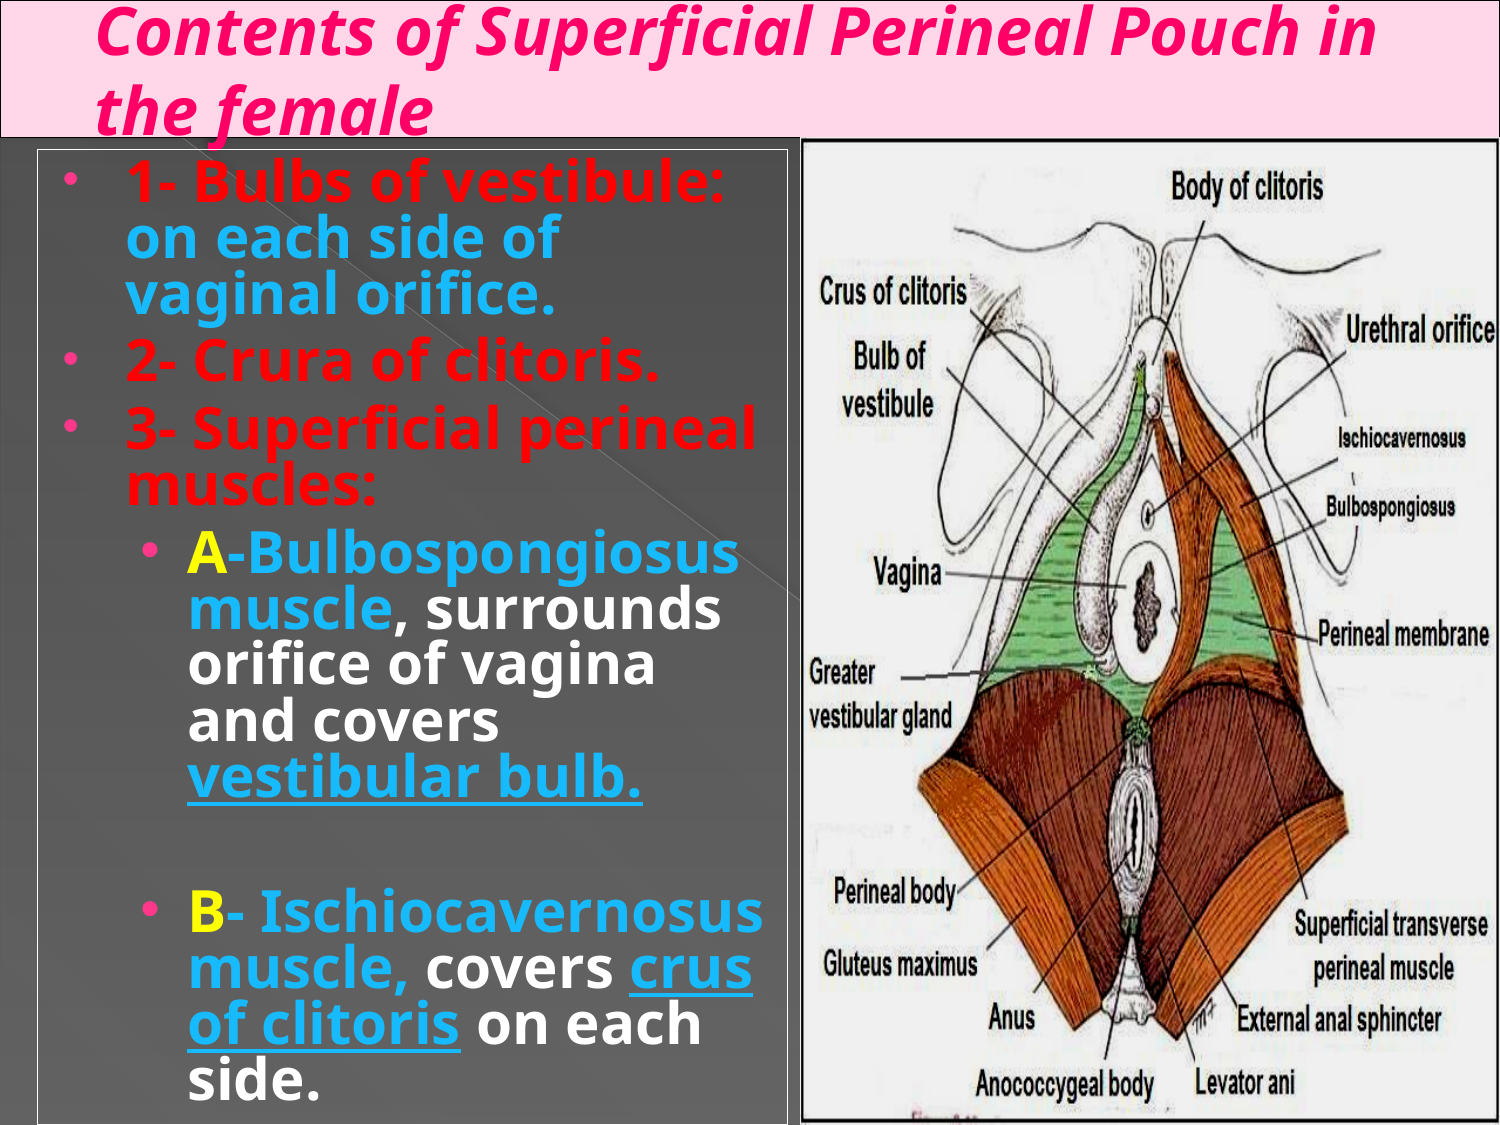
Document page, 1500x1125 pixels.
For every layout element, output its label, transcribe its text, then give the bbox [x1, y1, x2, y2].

title Contents of Superficial Perineal Pouch in the female [0, 0, 1500, 138]
picture [799, 137, 1500, 1125]
list 1- Bulbs of vestibule: on each side of vaginal orifice. 2- Crura of clitoris. 3- Superficial perineal muscles: A-Bulbospongiosus muscle, surrounds orifice of vagina and covers vestibular bulb. B- Ischiocavernosus muscle, covers crus of clitoris on each side. [37, 149, 788, 1125]
